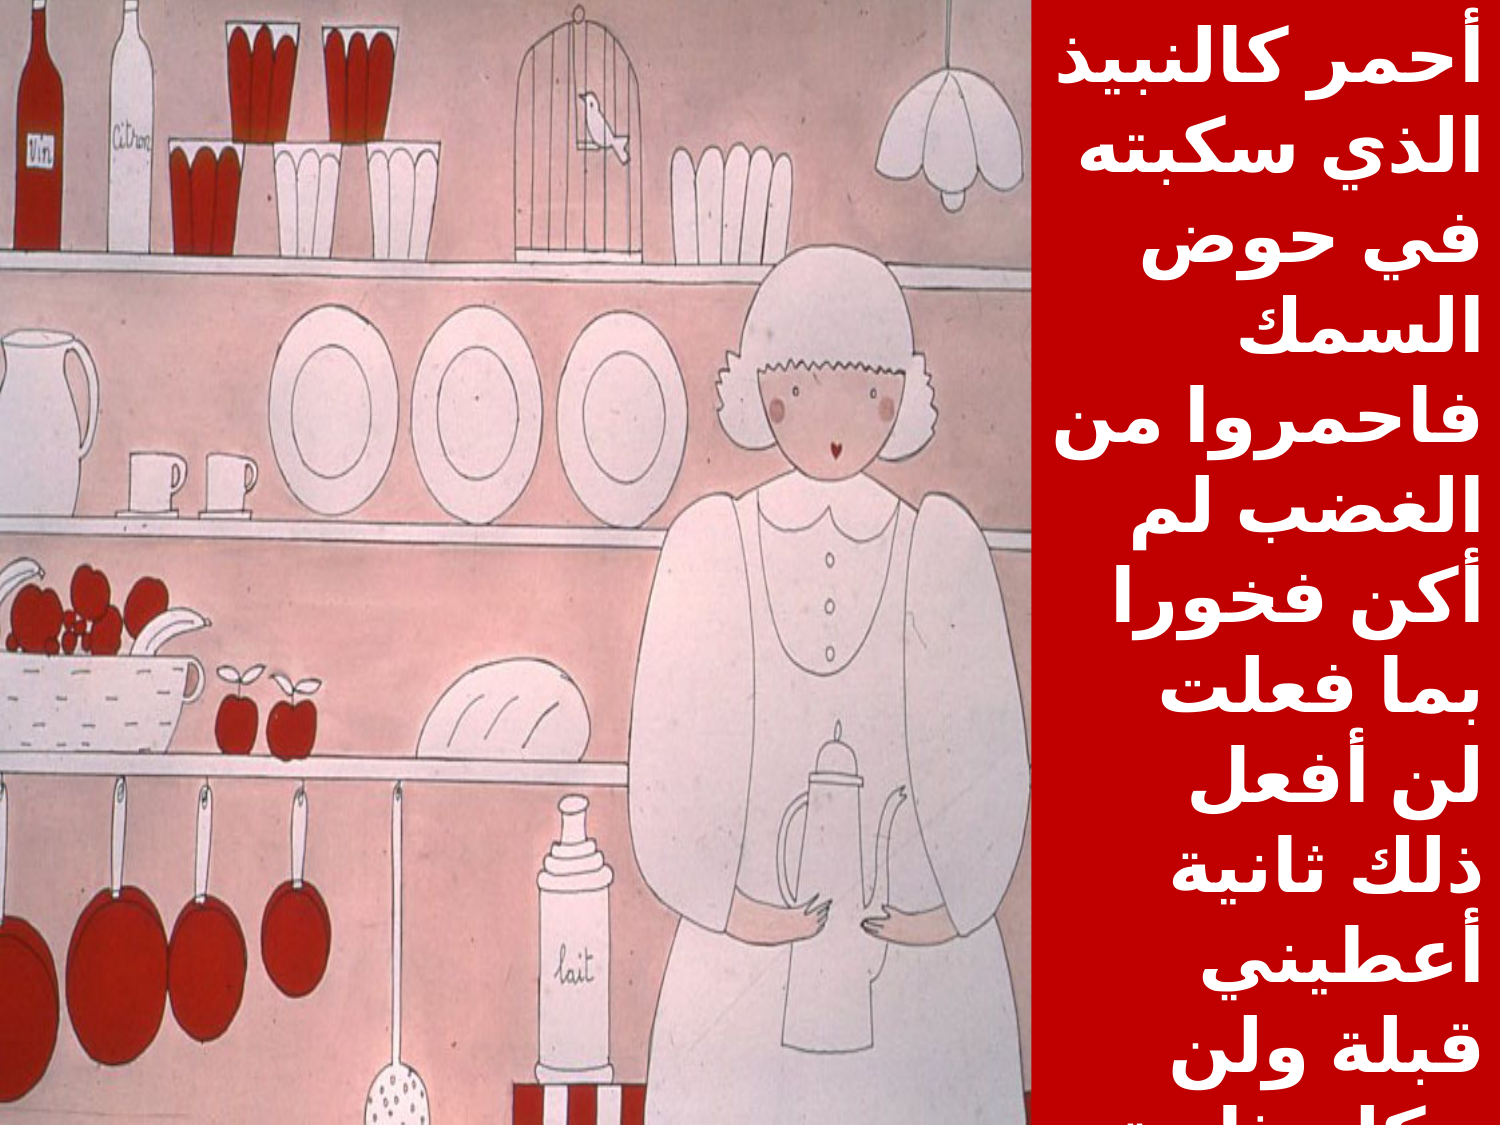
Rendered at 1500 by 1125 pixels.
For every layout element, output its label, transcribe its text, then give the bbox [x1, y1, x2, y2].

picture [0, 0, 1032, 1125]
text_box أحمر كالنبيذ الذي سكبته في حوض السمك فاحمروا من الغضب لم أكن فخورا بما فعلت لن أفعل ذلك ثانية أعطيني قبلة ولن نتكلم ثانية عن ذلك لدي ثماني أقلام تلوين جميلة سيكون هذا جميلا ثقي بي [1032, 0, 1500, 1125]
